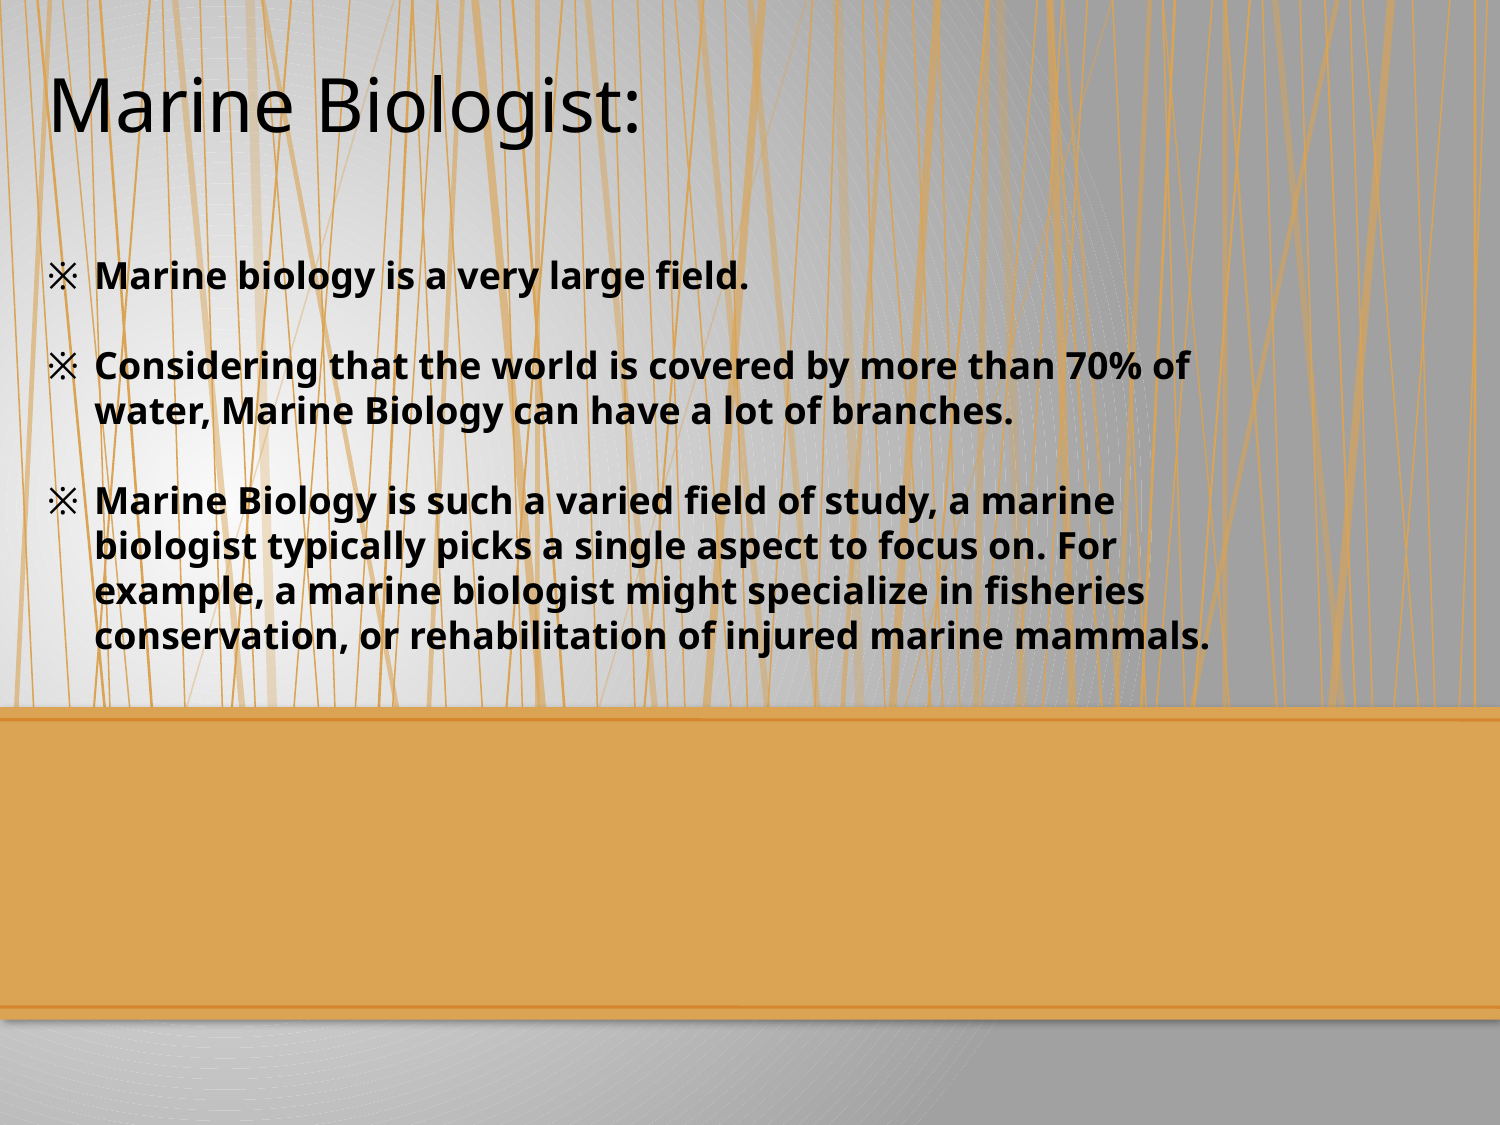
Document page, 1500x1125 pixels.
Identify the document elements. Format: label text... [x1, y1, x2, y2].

text_box Marine Biologist: Marine biology is a very large field. Considering that the world is covered by more than 70% of water, Marine Biology can have a lot of branches. Marine Biology is such a varied field of study, a marine biologist typically picks a single aspect to focus on. For example, a marine biologist might specialize in fisheries conservation, or rehabilitation of injured marine mammals. [32, 49, 1271, 815]
